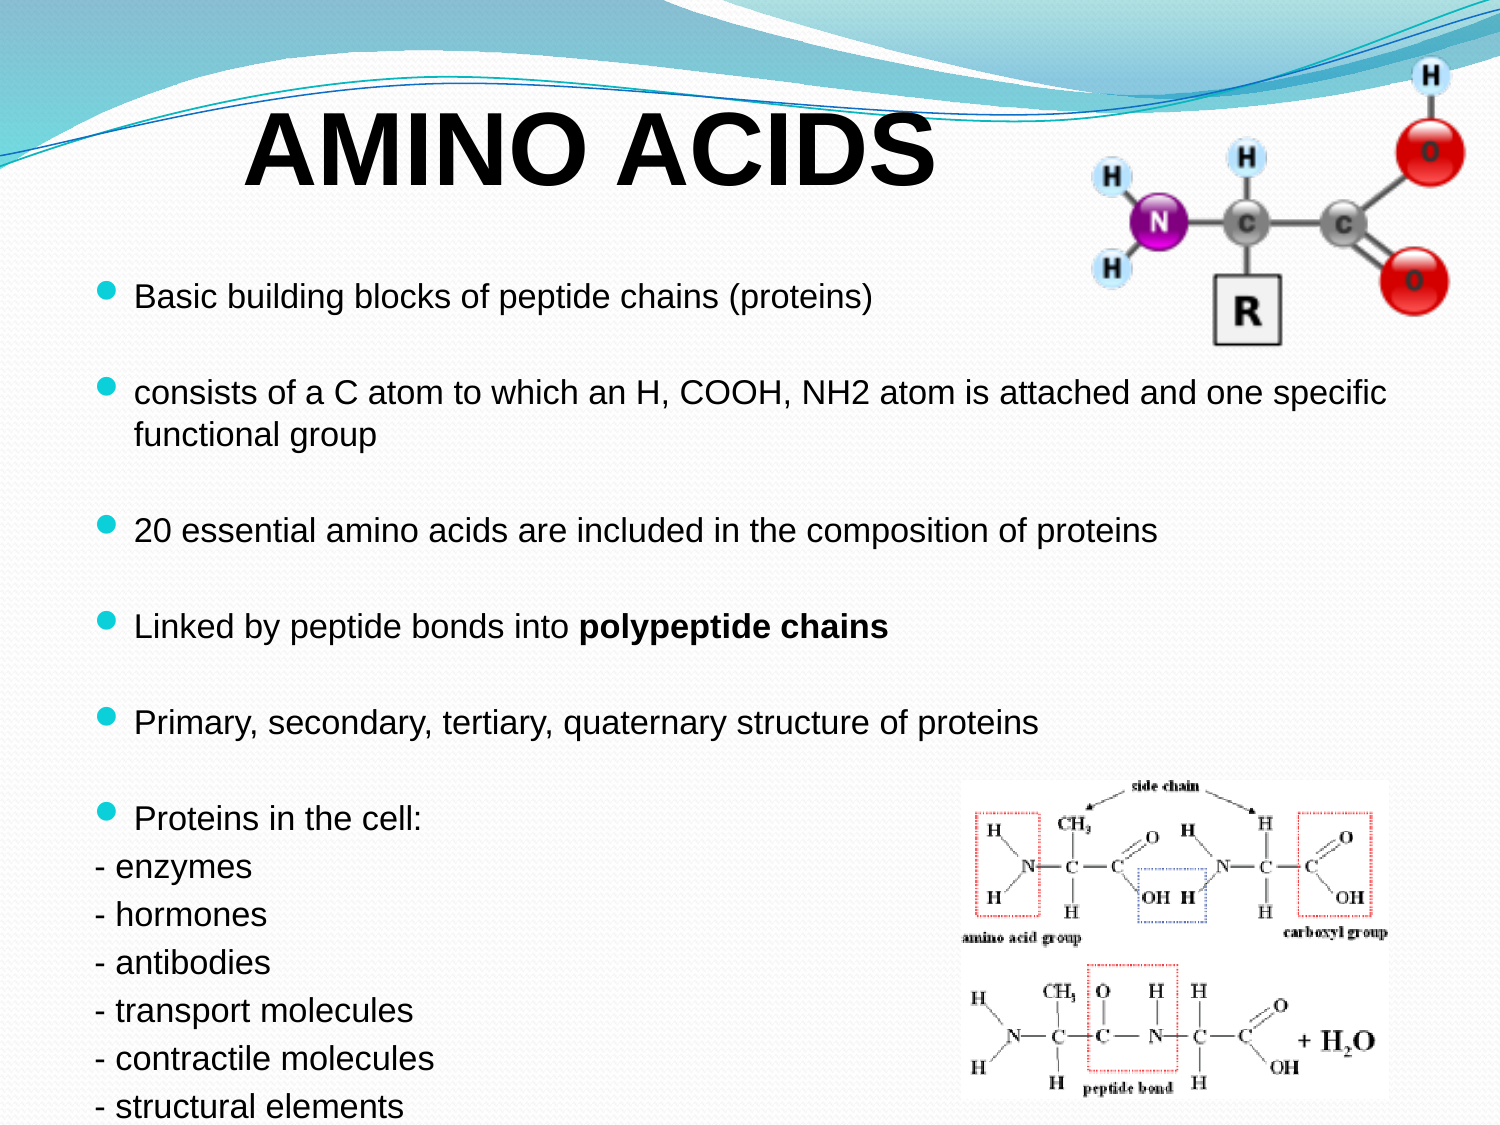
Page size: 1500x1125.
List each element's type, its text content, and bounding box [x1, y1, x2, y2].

picture [961, 780, 1390, 1099]
picture [1052, 43, 1500, 362]
title AMINO ACIDS [41, 19, 1140, 207]
list Basic building blocks of peptide chains (proteins) consists of a C atom to which an H, COOH, NH2 atom is attached and one specific functional group 20 essential amino acids are included in the composition of proteins Linked by peptide bonds into polypeptide chains Primary, secondary, tertiary, quaternary structure of proteins Proteins in the cell: - enzymes - hormones - antibodies - transport molecules - contractile molecules - structural elements [79, 267, 1500, 1125]
